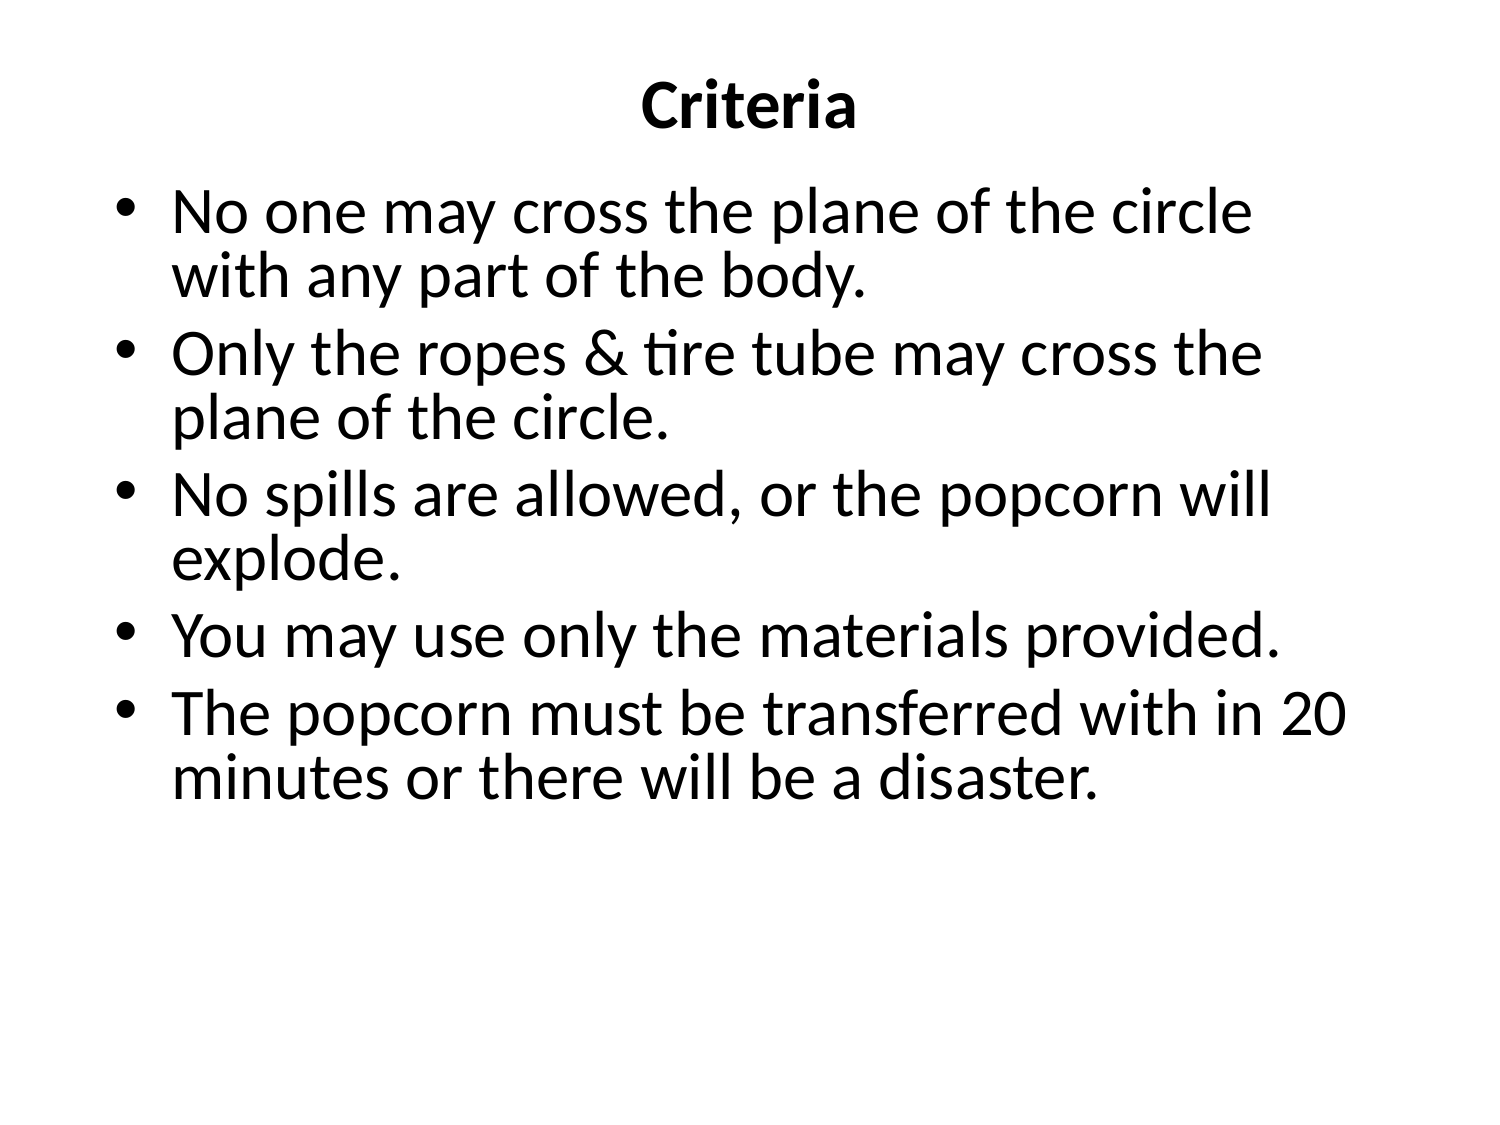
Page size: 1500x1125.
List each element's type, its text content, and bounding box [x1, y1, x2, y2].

list No one may cross the plane of the circle with any part of the body. Only the ropes & tire tube may cross the plane of the circle. No spills are allowed, or the popcorn will explode. You may use only the materials provided. The popcorn must be transferred with in 20 minutes or there will be a disaster. [99, 174, 1401, 1038]
text_box Criteria [0, 49, 1500, 150]
